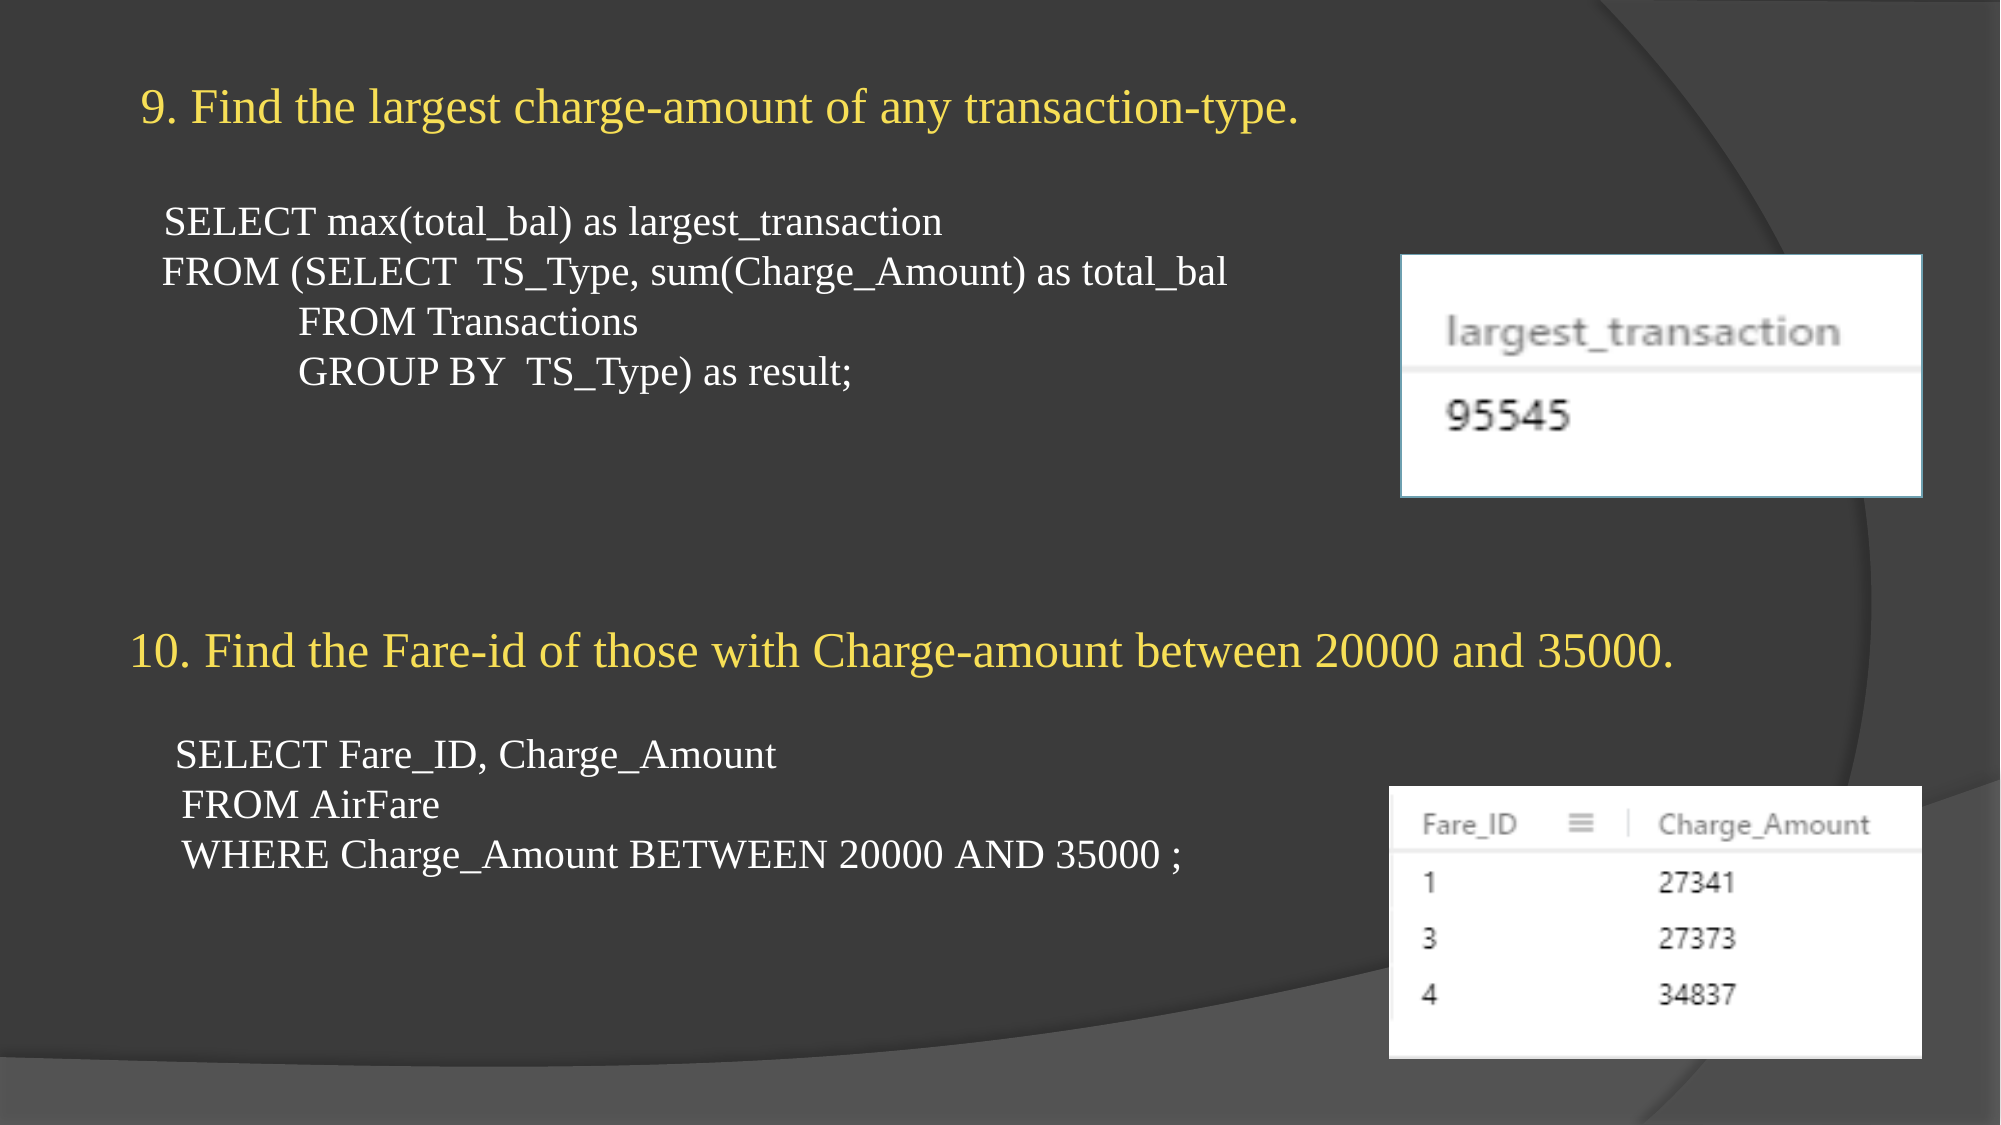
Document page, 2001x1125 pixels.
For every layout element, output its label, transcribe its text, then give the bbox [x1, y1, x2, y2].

picture [1389, 786, 1922, 1059]
text_box 9. Find the largest charge-amount of any transaction-type. SELECT max(total_bal) as largest_transaction FROM (SELECT TS_Type, sum(Charge_Amount) as total_bal FROM Transactions GROUP BY TS_Type) as result; [125, 66, 1851, 452]
picture [1401, 254, 1922, 497]
text_box 10. Find the Fare-id of those with Charge-amount between 20000 and 35000. SELECT Fare_ID, Charge_Amount FROM AirFare WHERE Charge_Amount BETWEEN 20000 AND 35000 ; [114, 609, 1851, 1035]
